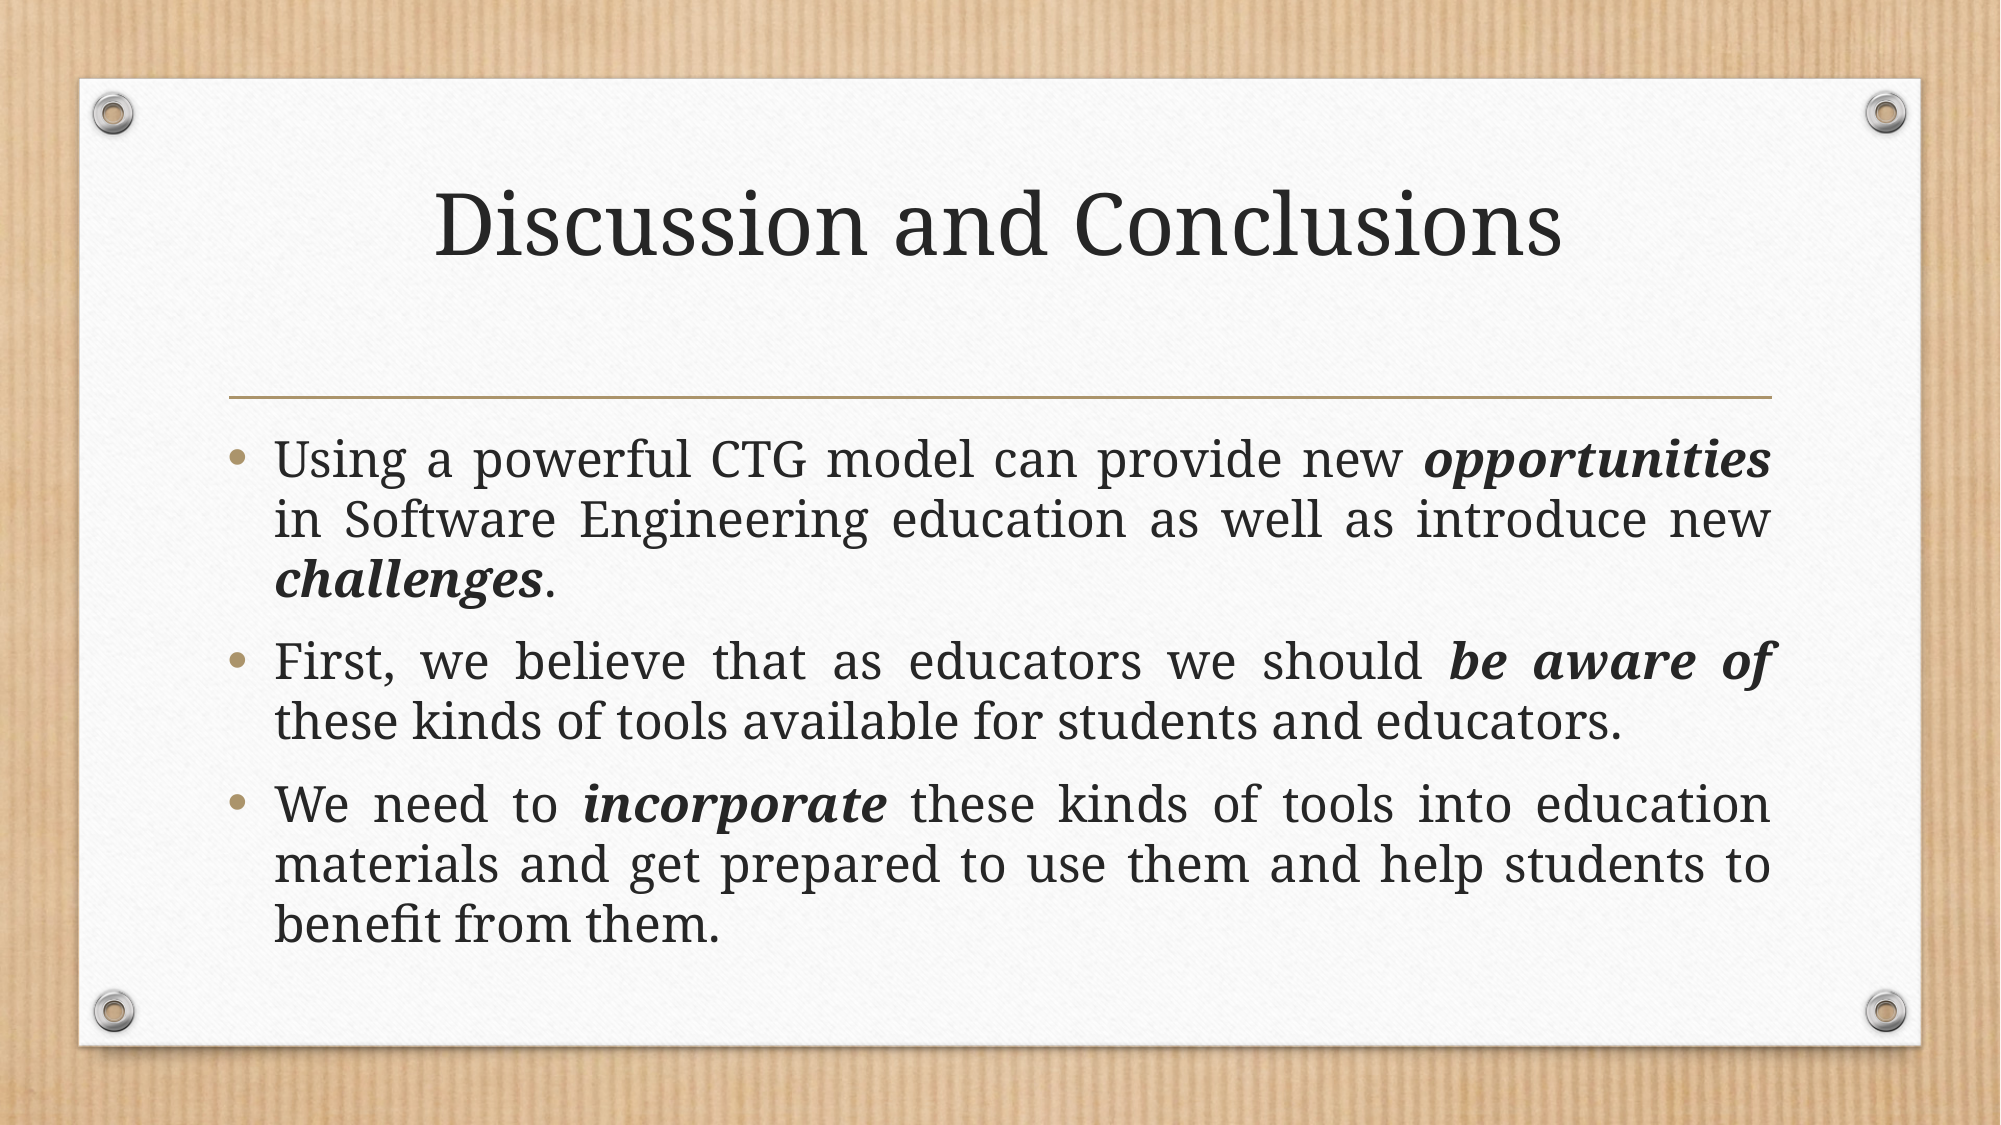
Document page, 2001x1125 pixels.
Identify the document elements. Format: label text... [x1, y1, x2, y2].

list Using a powerful CTG model can provide new opportunities in Software Engineering education as well as introduce new challenges. First, we believe that as educators we should be aware of these kinds of tools available for students and educators. We need to incorporate these kinds of tools into education materials and get prepared to use them and help students to benefit from them. [212, 419, 1788, 964]
picture [0, 0, 2001, 1125]
title Discussion and Conclusions [212, 161, 1788, 375]
